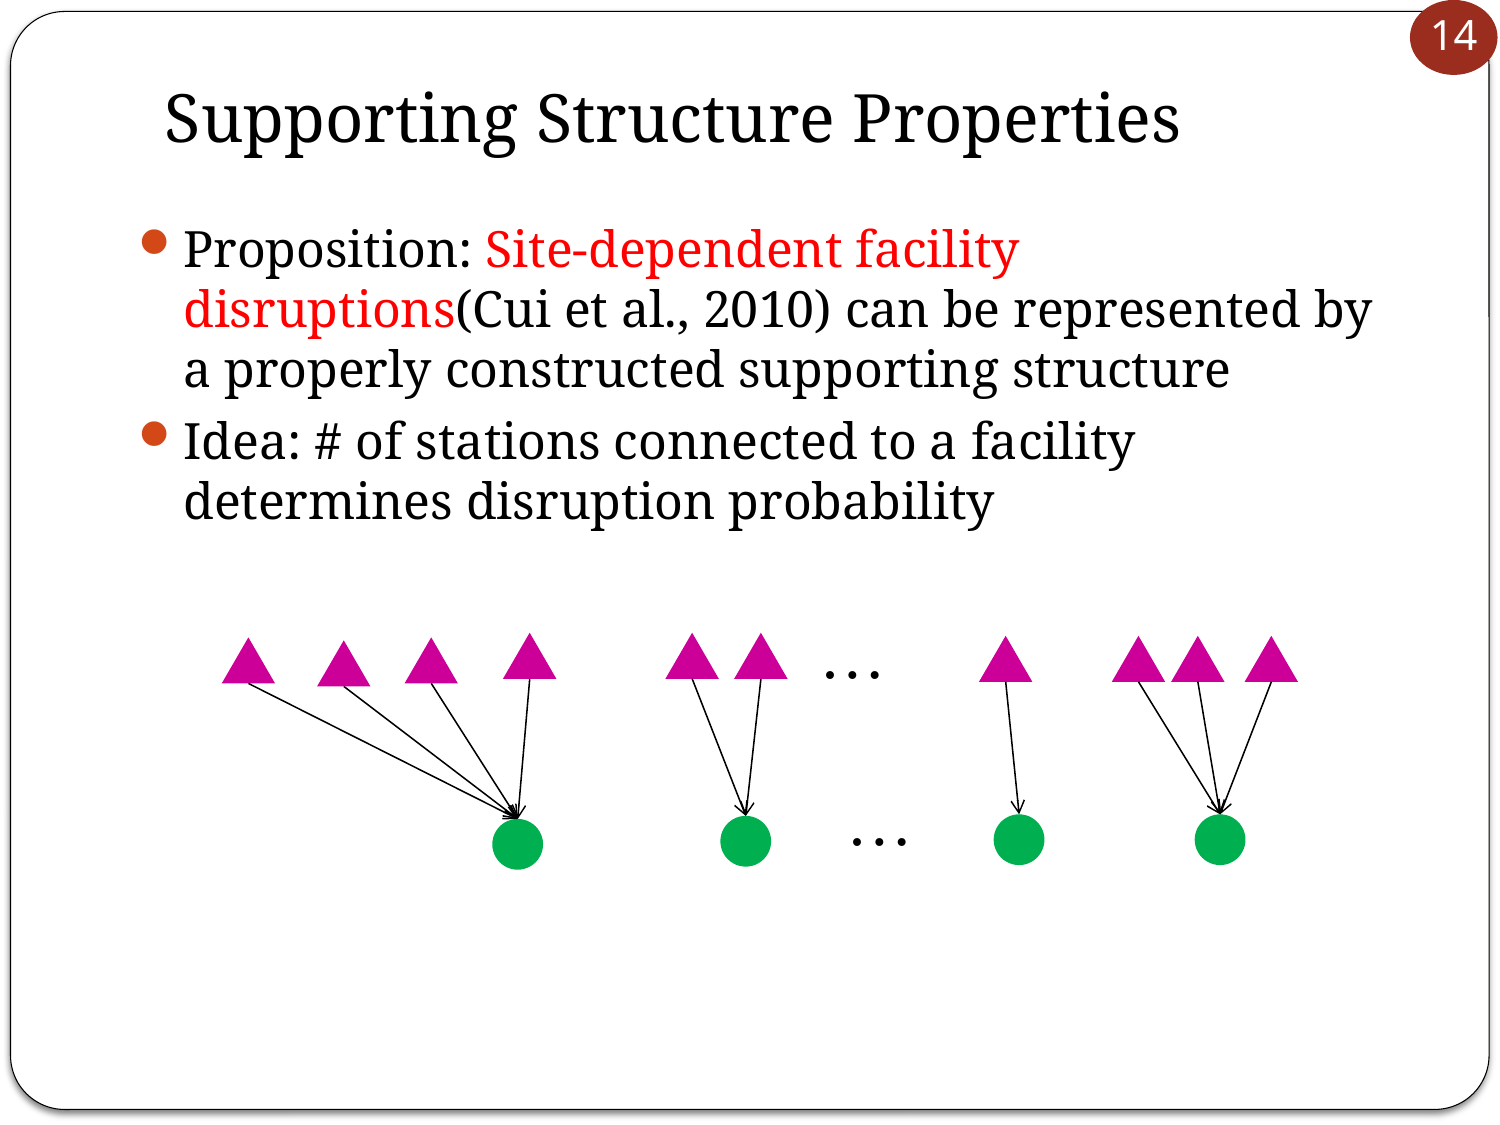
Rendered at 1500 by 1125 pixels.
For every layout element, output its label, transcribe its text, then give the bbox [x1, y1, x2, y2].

title Supporting Structure Properties [150, 42, 1425, 172]
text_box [248, 683, 518, 820]
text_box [1197, 681, 1217, 815]
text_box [1138, 681, 1194, 815]
text_box [664, 631, 719, 680]
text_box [517, 678, 530, 820]
text_box [1245, 634, 1299, 683]
list Proposition: Site-dependent facility disruptions(Cui et al., 2010) can be represented by a properly constructed supporting structure Idea: # of stations connected to a facility determines disruption probability [123, 209, 1399, 994]
text_box … [804, 604, 883, 700]
text_box [491, 824, 545, 871]
text_box [992, 813, 1046, 867]
text_box [502, 631, 558, 680]
text_box … [831, 771, 910, 867]
text_box [719, 823, 773, 868]
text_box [691, 678, 746, 817]
text_box [734, 631, 789, 680]
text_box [1219, 681, 1272, 815]
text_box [1005, 681, 1020, 815]
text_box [747, 678, 762, 817]
text_box [1193, 826, 1247, 867]
text_box [978, 634, 1034, 683]
text_box [1110, 634, 1165, 683]
text_box [319, 639, 369, 681]
text_box [404, 636, 458, 681]
text_box [1171, 634, 1225, 679]
text_box [220, 636, 275, 685]
